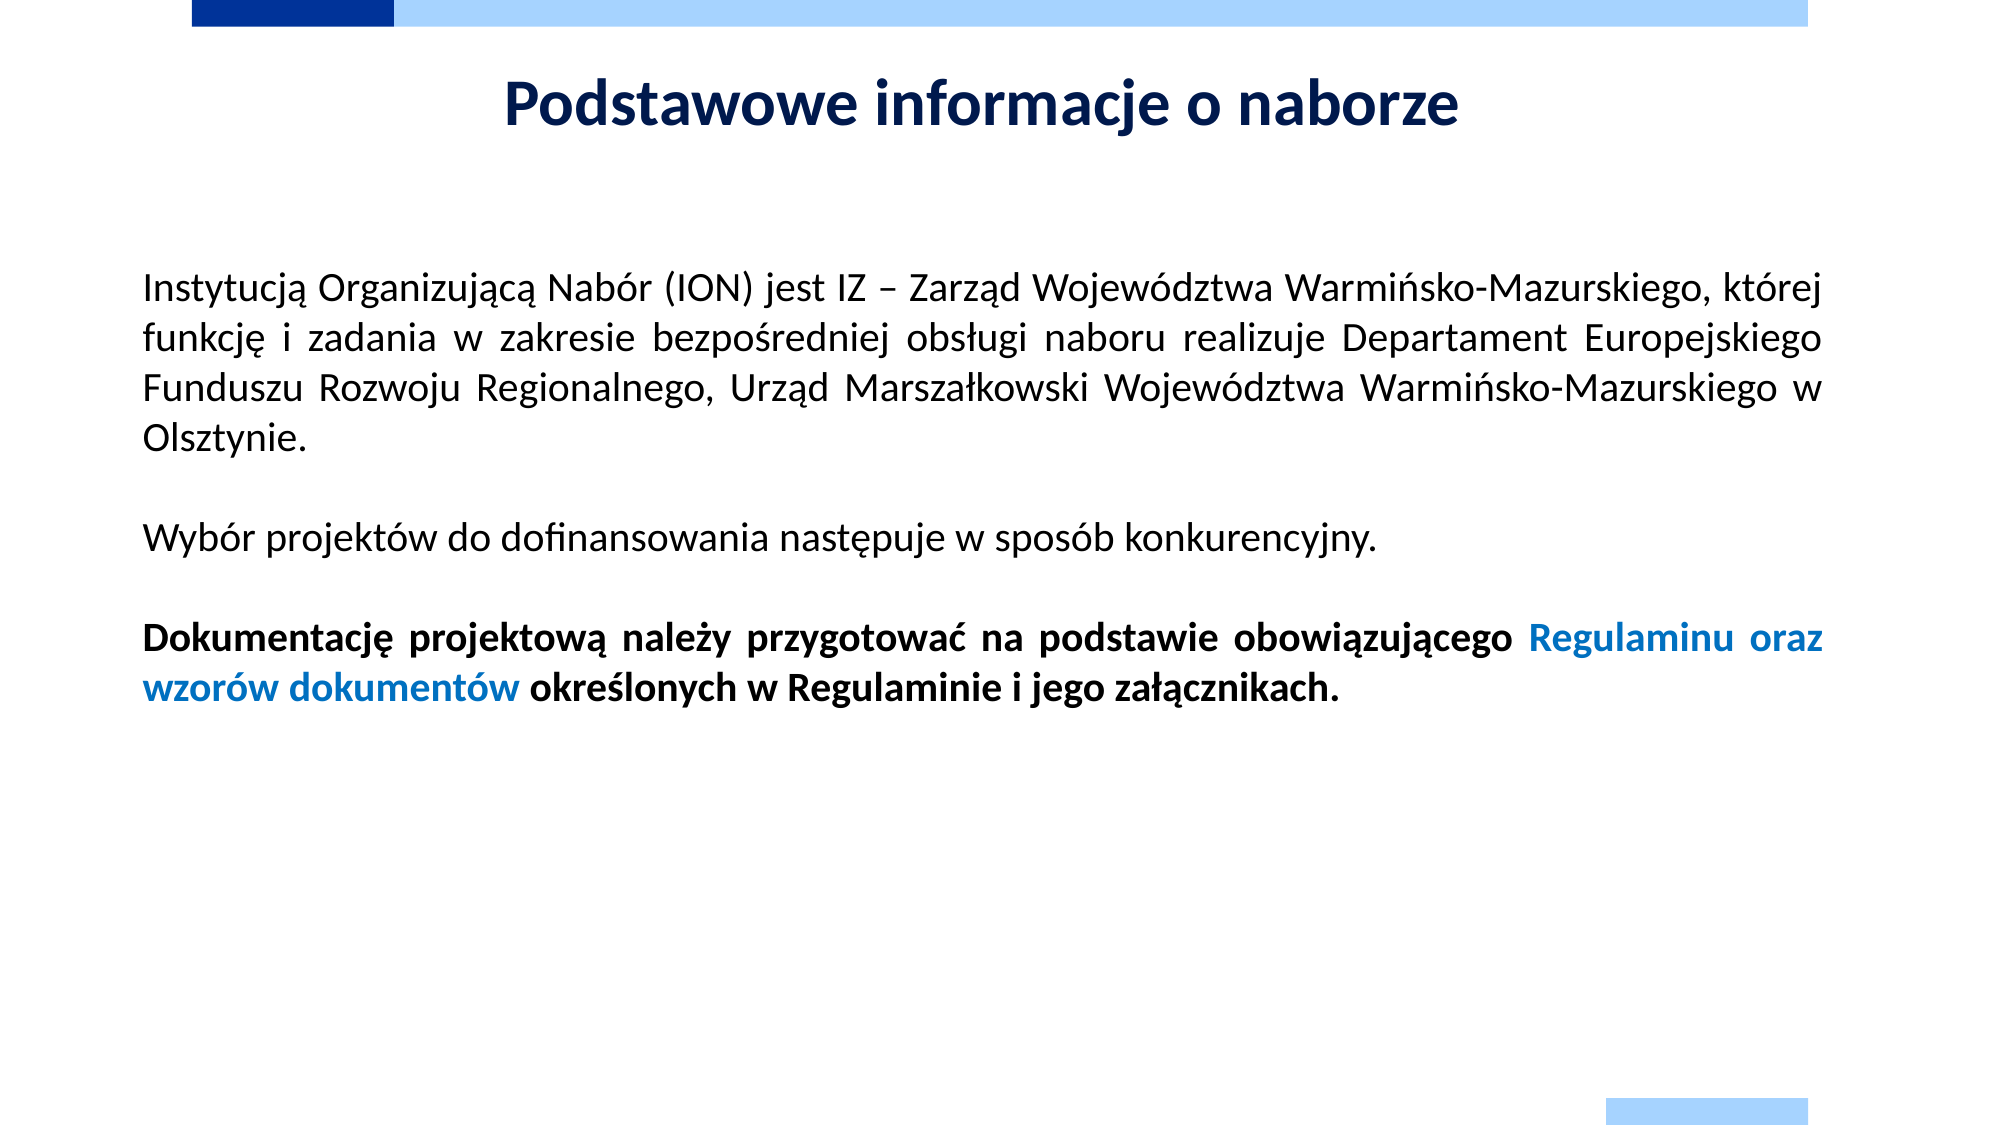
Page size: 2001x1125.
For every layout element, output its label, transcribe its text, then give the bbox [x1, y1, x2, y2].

text_box Podstawowe informacje o naborze [203, 51, 1763, 146]
text_box Instytucją Organizującą Nabór (ION) jest IZ – Zarząd Województwa Warmińsko-Mazurskiego, której funkcję i zadania w zakresie bezpośredniej obsługi naboru realizuje Departament Europejskiego Funduszu Rozwoju Regionalnego, Urząd Marszałkowski Województwa Warmińsko-Mazurskiego w Olsztynie. Wybór projektów do dofinansowania następuje w sposób konkurencyjny. Dokumentację projektową należy przygotować na podstawie obowiązującego Regulaminu oraz wzorów dokumentów określonych w Regulaminie i jego załącznikach. [127, 251, 1838, 867]
